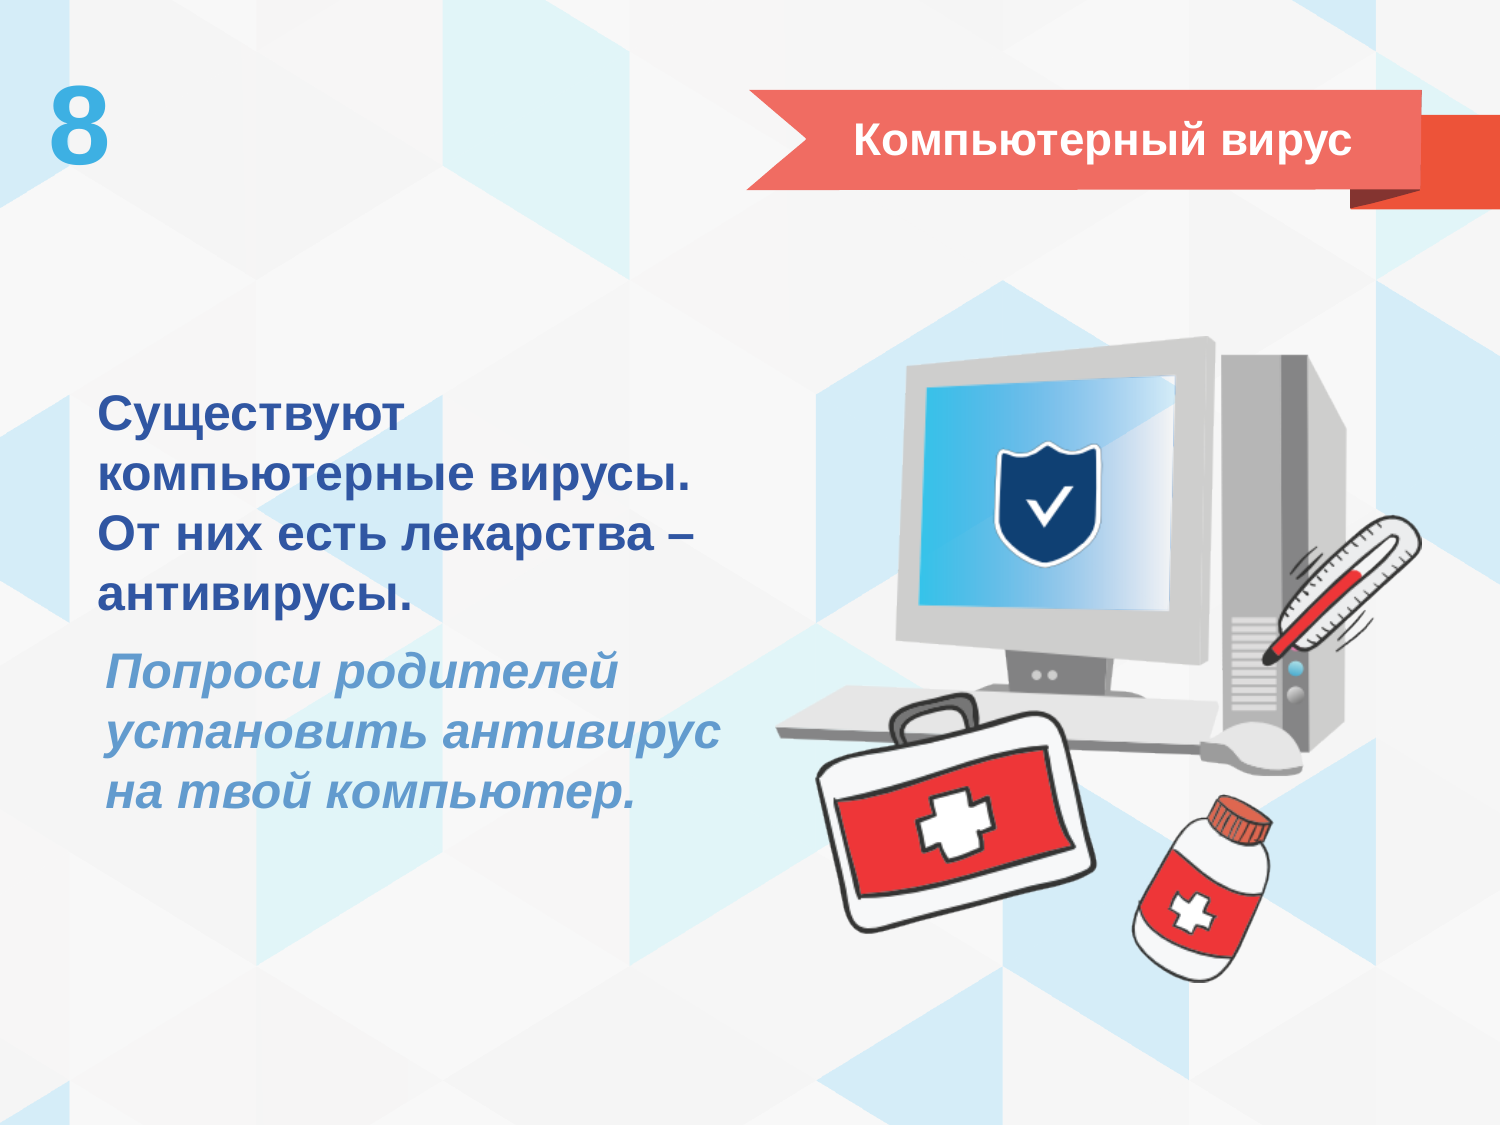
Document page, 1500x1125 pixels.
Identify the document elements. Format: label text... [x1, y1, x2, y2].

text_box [746, 89, 1500, 210]
text_box Попроси родителей установить антивирус на твой компьютер. [90, 630, 770, 826]
picture [775, 335, 1422, 983]
text_box Существуют компьютерные вирусы. От них есть лекарства – антивирусы. [82, 373, 741, 629]
slide_number 8 [33, 78, 183, 161]
